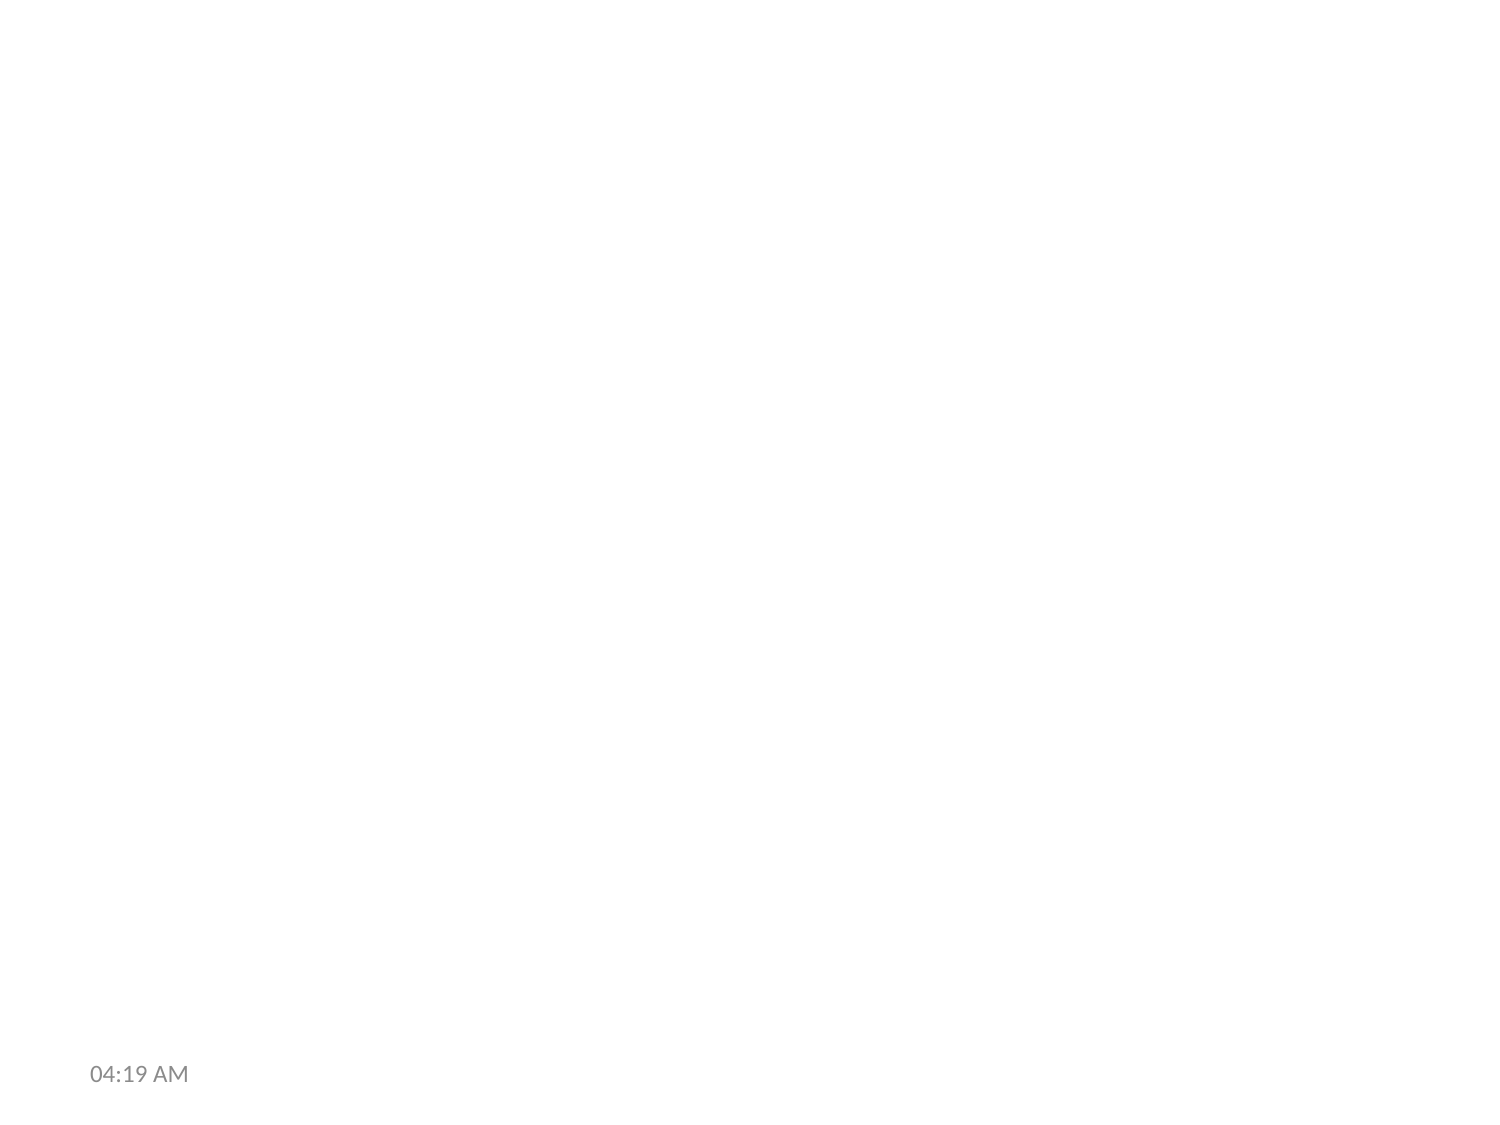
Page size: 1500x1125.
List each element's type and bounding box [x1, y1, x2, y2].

slide_number [75, 1042, 425, 1103]
